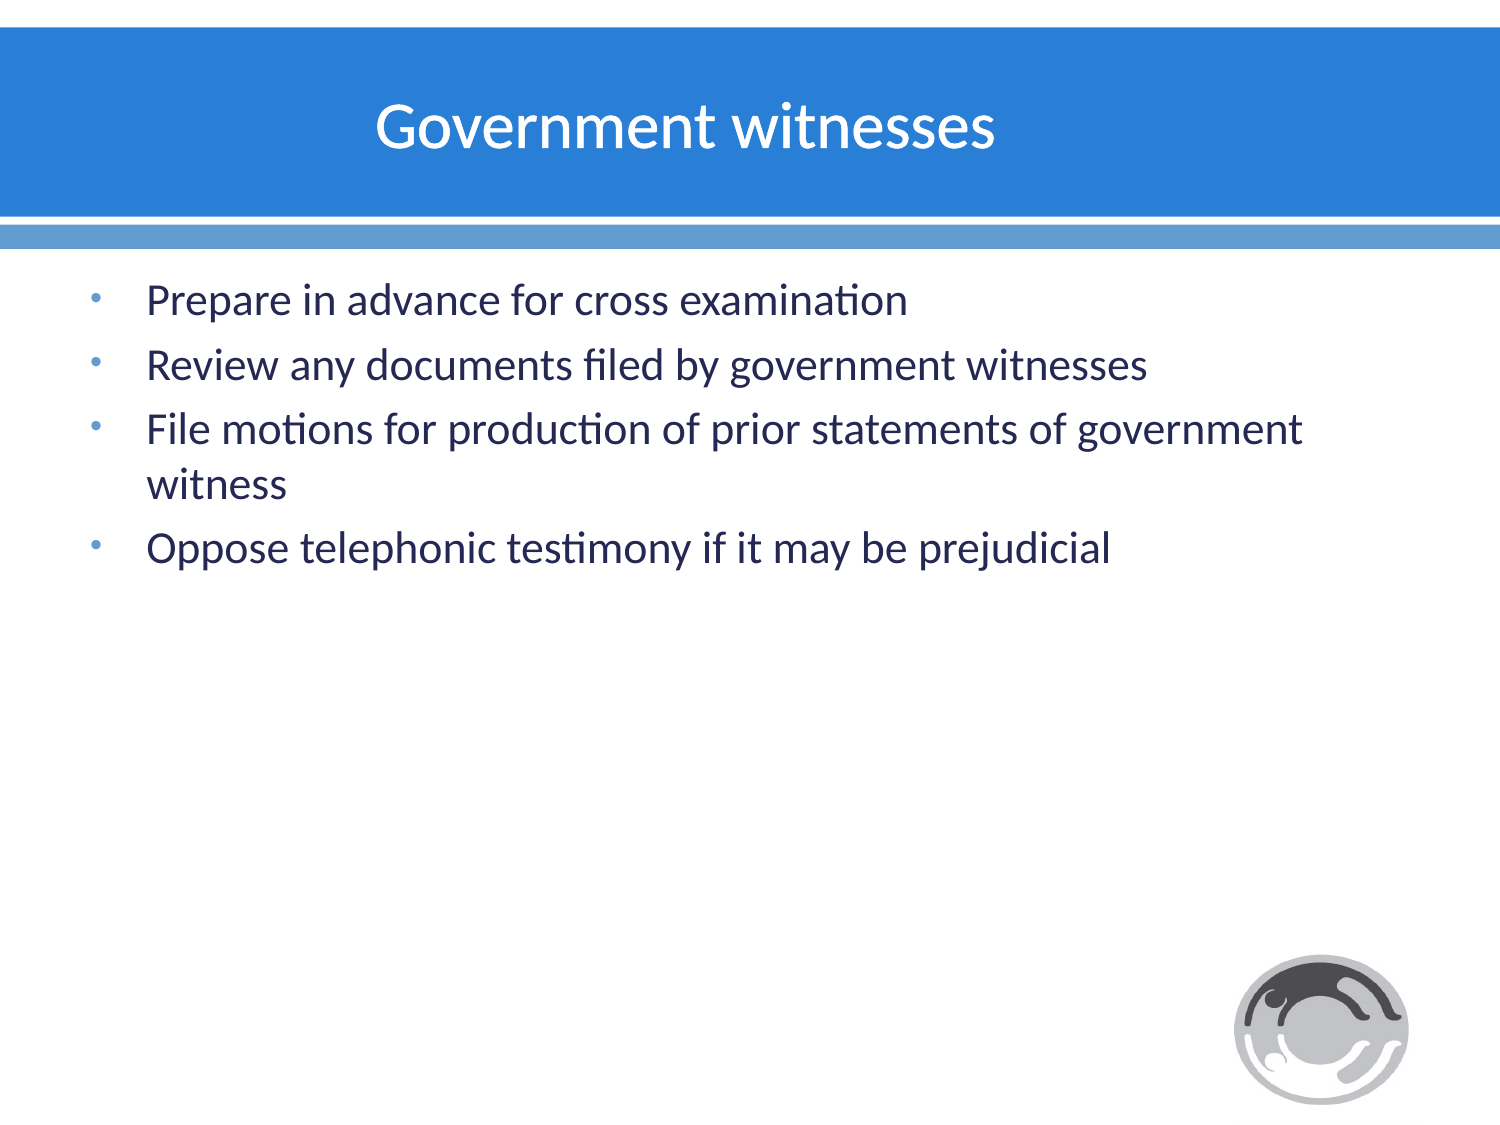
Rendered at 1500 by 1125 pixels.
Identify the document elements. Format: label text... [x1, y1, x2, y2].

picture [1234, 1005, 1424, 1125]
title Government witnesses [75, 29, 1425, 213]
list Prepare in advance for cross examination Review any documents filed by government witnesses File motions for production of prior statements of government witness Oppose telephonic testimony if it may be prejudicial [75, 262, 1425, 1005]
